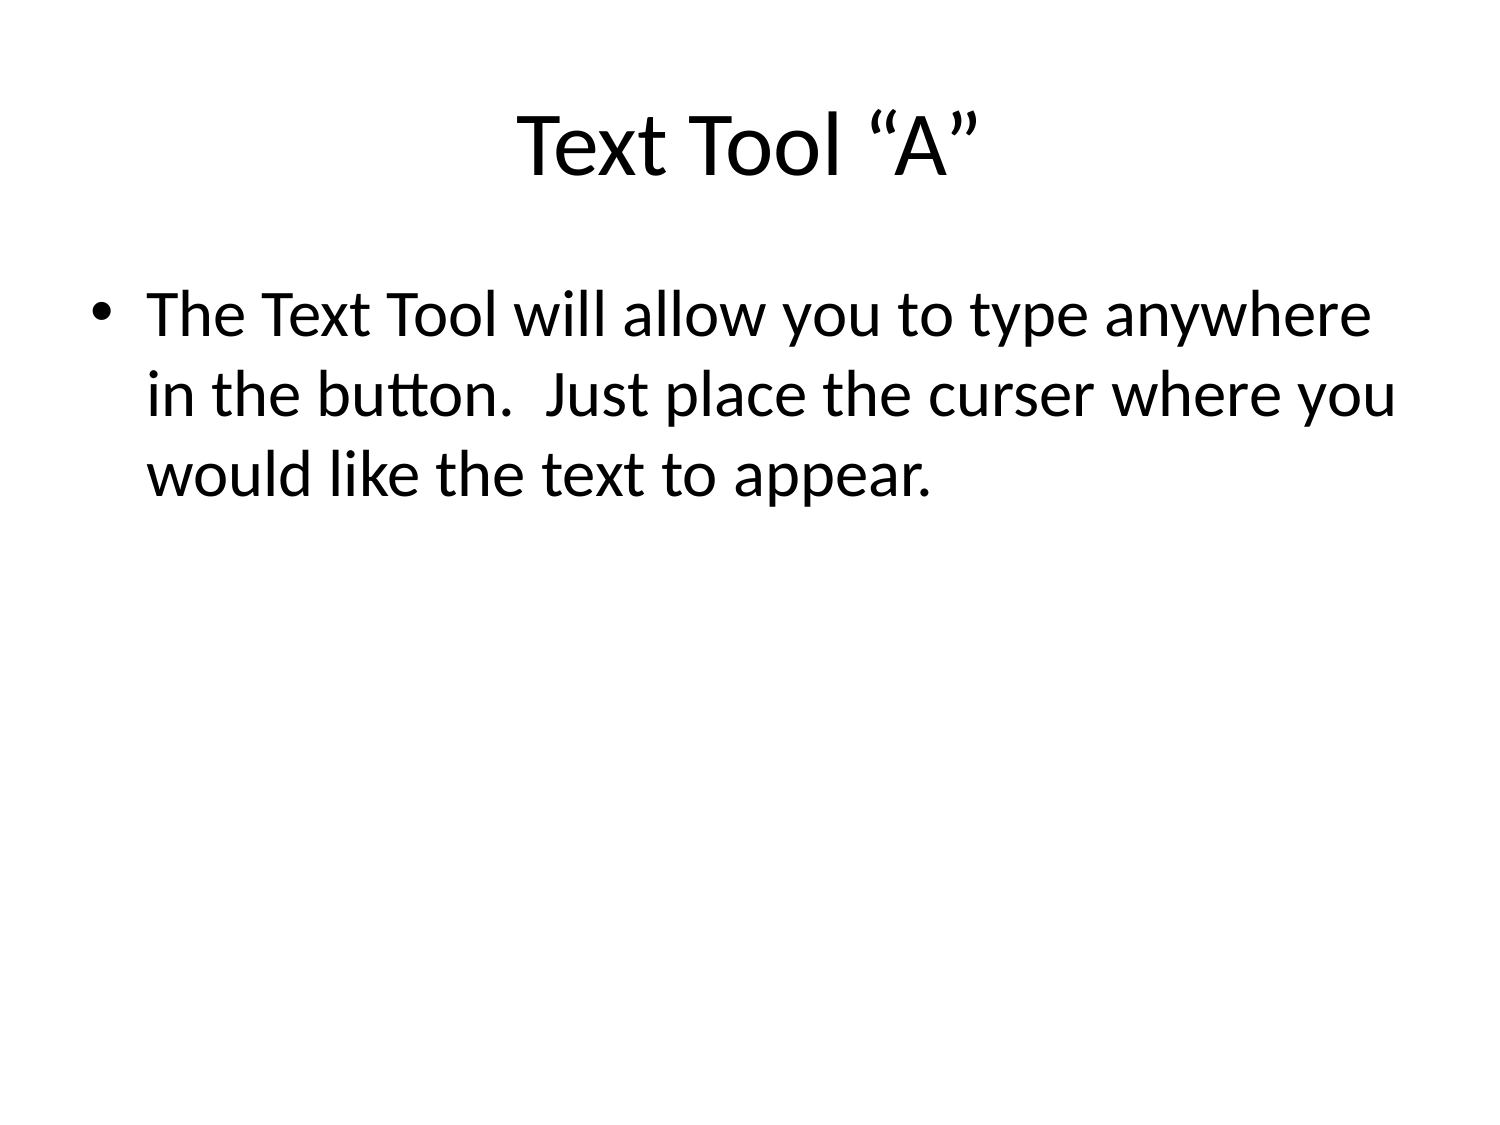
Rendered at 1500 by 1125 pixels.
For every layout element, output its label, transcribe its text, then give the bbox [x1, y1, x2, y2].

title Text Tool “A” [75, 45, 1425, 233]
list The Text Tool will allow you to type anywhere in the button. Just place the curser where you would like the text to appear. [75, 262, 1425, 1005]
